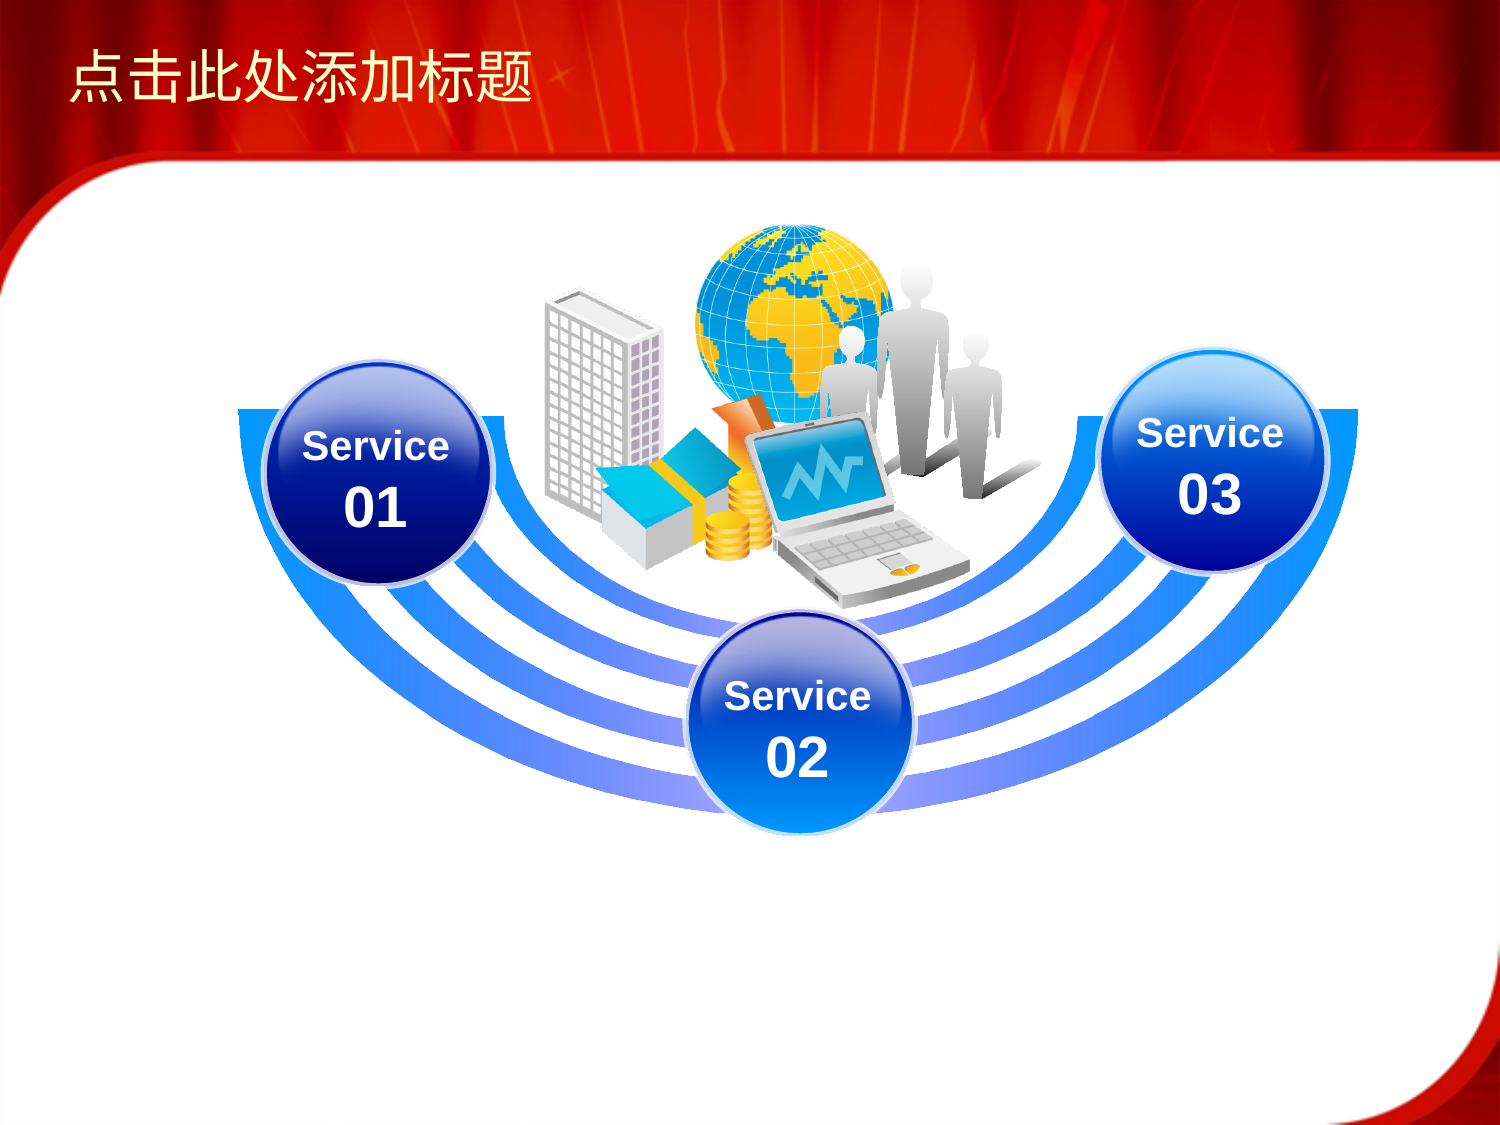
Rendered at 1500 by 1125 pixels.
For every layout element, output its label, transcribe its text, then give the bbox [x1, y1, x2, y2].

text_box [257, 348, 498, 587]
picture [0, 0, 1500, 1125]
text_box 点击此处添加标题 [53, 33, 238, 118]
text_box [679, 598, 920, 837]
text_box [238, 0, 1358, 817]
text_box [1091, 336, 1333, 574]
